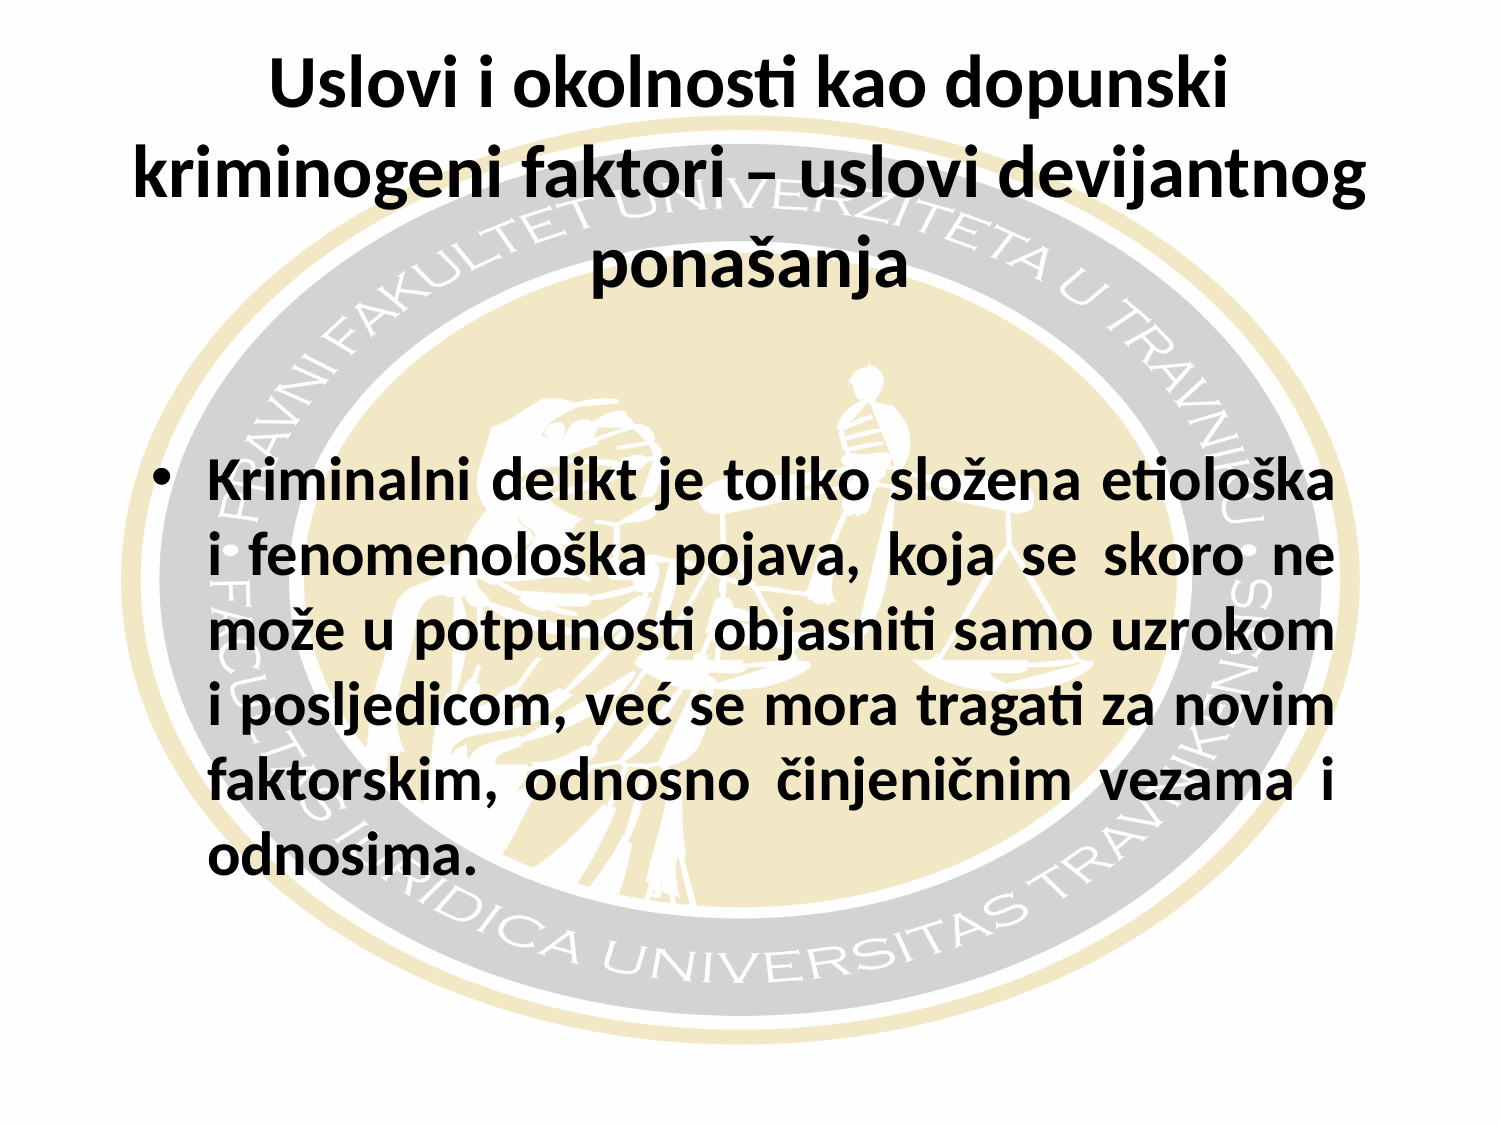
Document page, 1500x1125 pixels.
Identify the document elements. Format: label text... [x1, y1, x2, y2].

title Uslovi i okolnosti kao dopunski kriminogeni faktori – uslovi devijantnog ponašanja [75, 45, 1425, 291]
list Kriminalni delikt je toliko složena etiološka i fenomenološka pojava, koja se skoro ne može u potpunosti objasniti samo uzrokom i posljedicom, već se mora tragati za novim faktorskim, odnosno činjeničnim vezama i odnosima. [135, 338, 1353, 1005]
